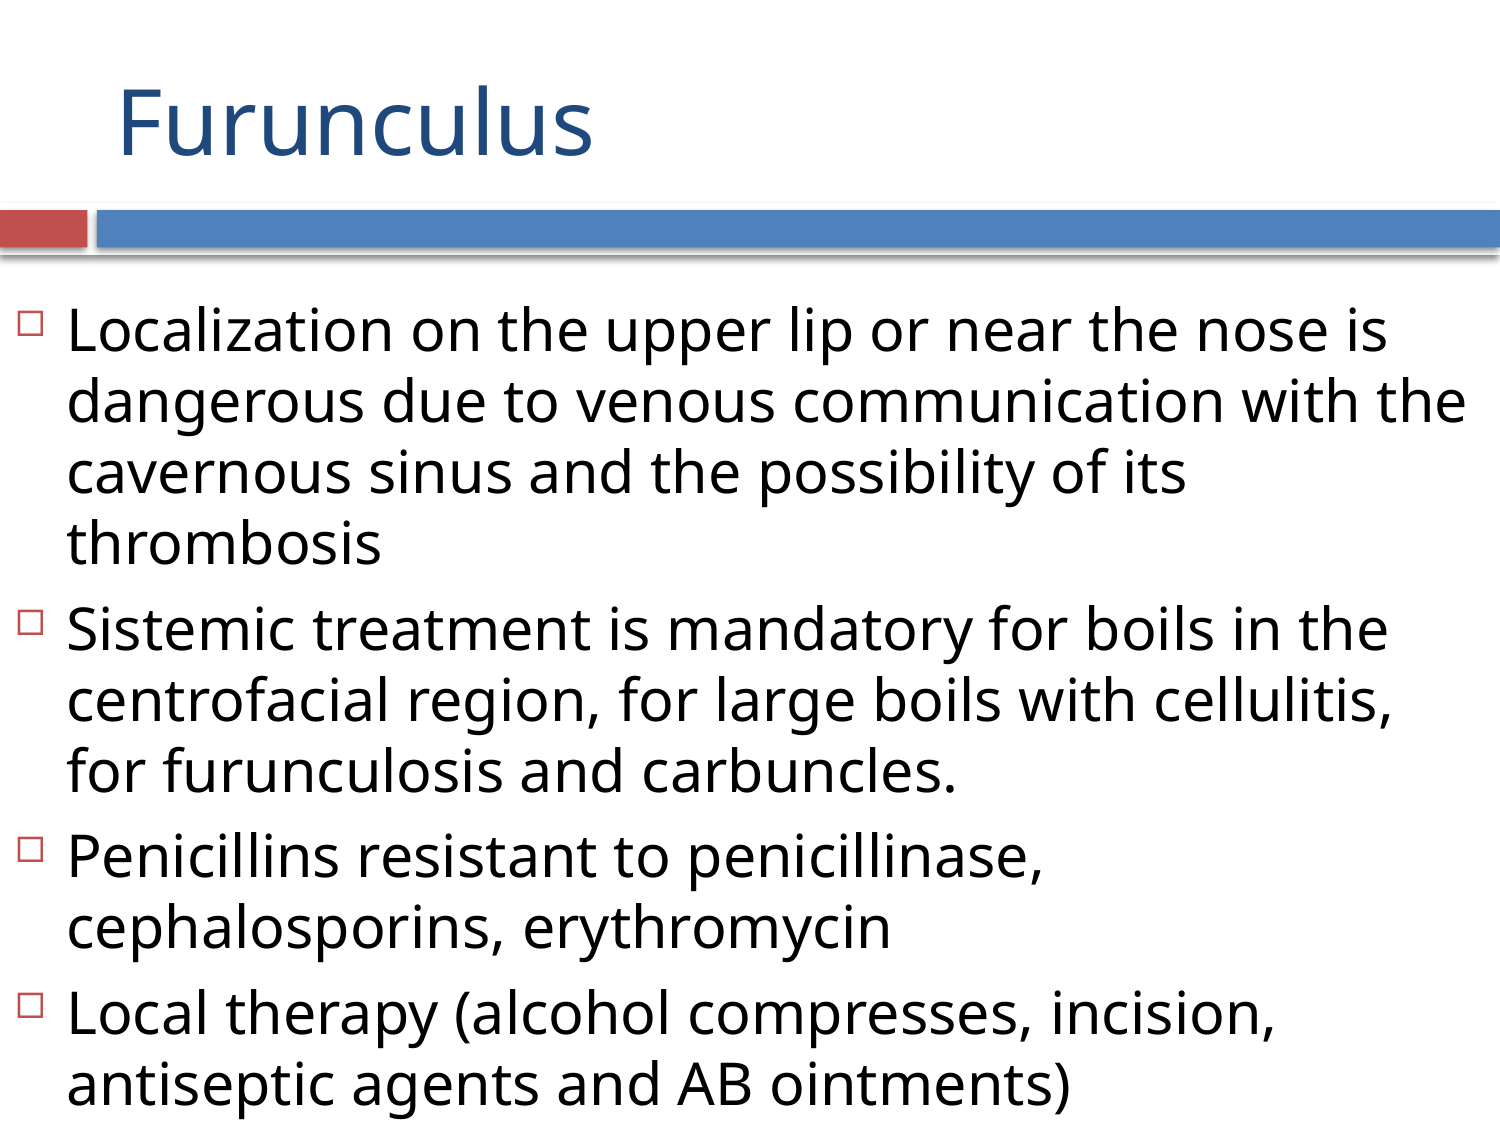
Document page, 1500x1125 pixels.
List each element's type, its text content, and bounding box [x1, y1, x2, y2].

list Localization on the upper lip or near the nose is dangerous due to venous communication with the cavernous sinus and the possibility of its thrombosis Sistemic treatment is mandatory for boils in the centrofacial region, for large boils with cellulitis, for furunculosis and carbuncles. Penicillins resistant to penicillinase, cephalosporins, erythromycin Local therapy (alcohol compresses, incision, antiseptic agents and AB ointments) [0, 200, 1500, 1125]
title Furunculus [100, 37, 1438, 200]
